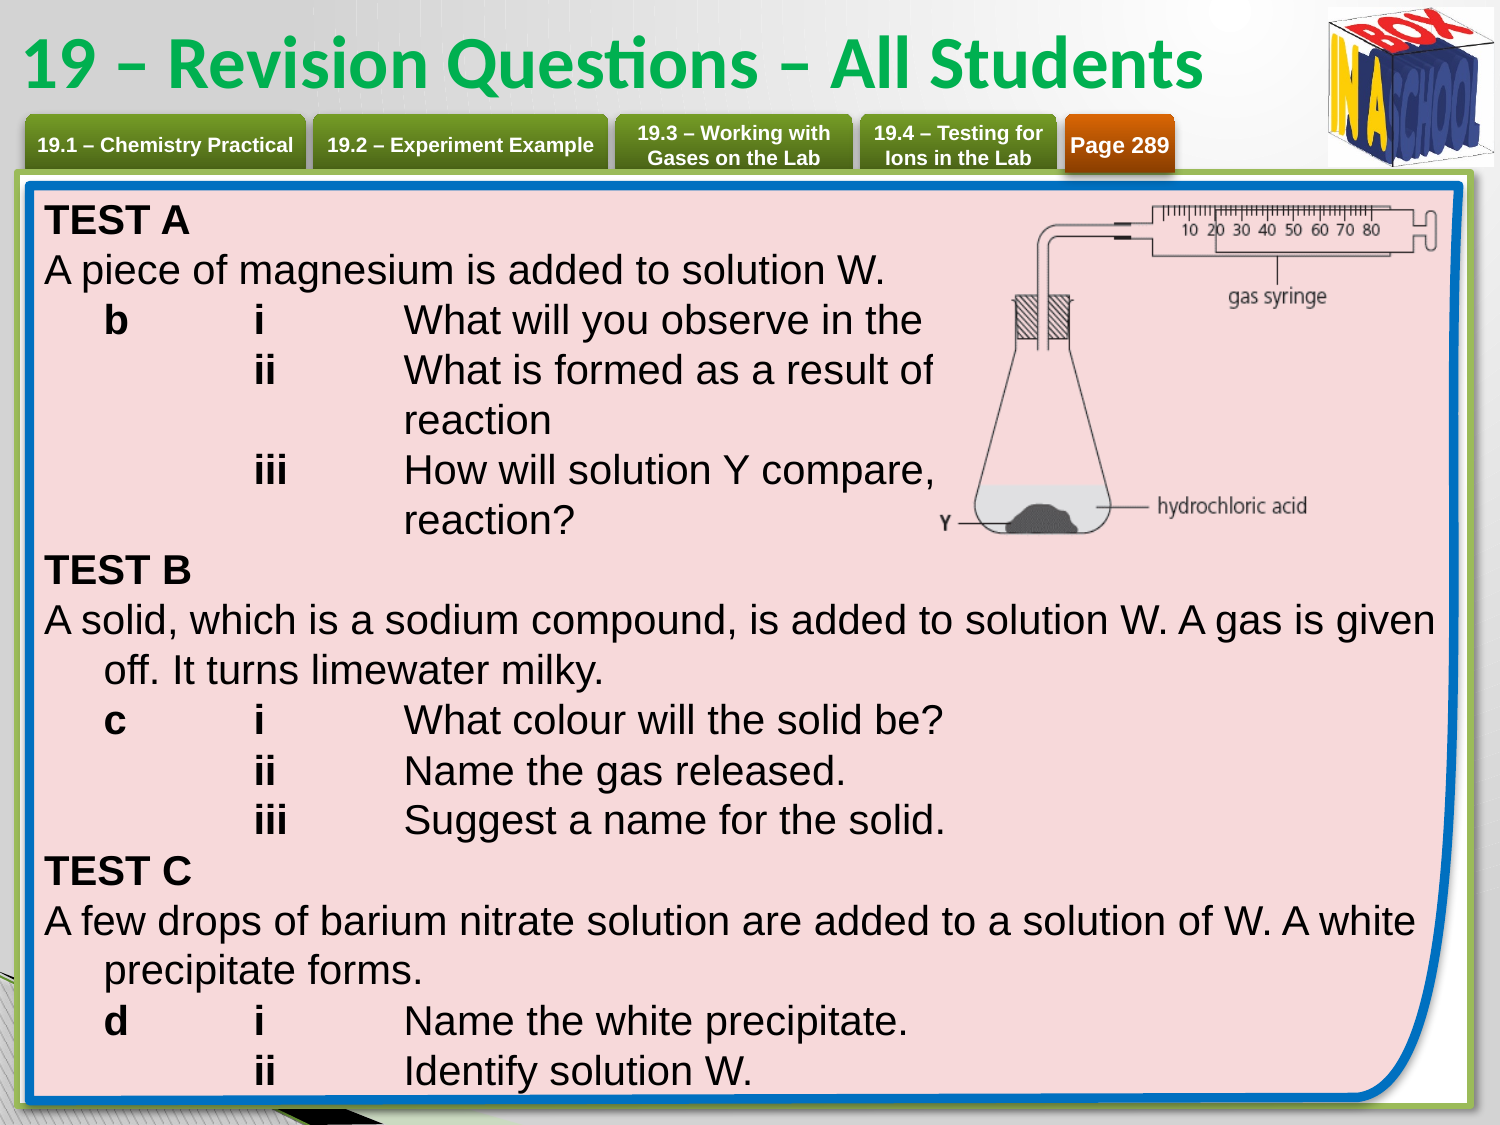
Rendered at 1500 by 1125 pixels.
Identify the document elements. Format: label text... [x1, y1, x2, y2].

picture [932, 196, 1448, 540]
text_box Page 289 [1064, 113, 1176, 173]
text_box TEST A A piece of magnesium is added to solution W. b i What will you observe in the test-tube? ii What is formed as a result of the reaction iii How will solution Y compare, in this reaction? TEST B A solid, which is a sodium compound, is added to solution W. A gas is given off. It turns limewater milky. c i What colour will the solid be? ii Name the gas released. iii Suggest a name for the solid. TEST C A few drops of barium nitrate solution are added to a solution of W. A white precipitate forms. d i Name the white precipitate. ii Identify solution W. [29, 185, 1459, 1101]
picture [1328, 7, 1495, 167]
title 19 – Revision Questions – All Students [5, 7, 1270, 110]
picture [281, 1114, 303, 1125]
